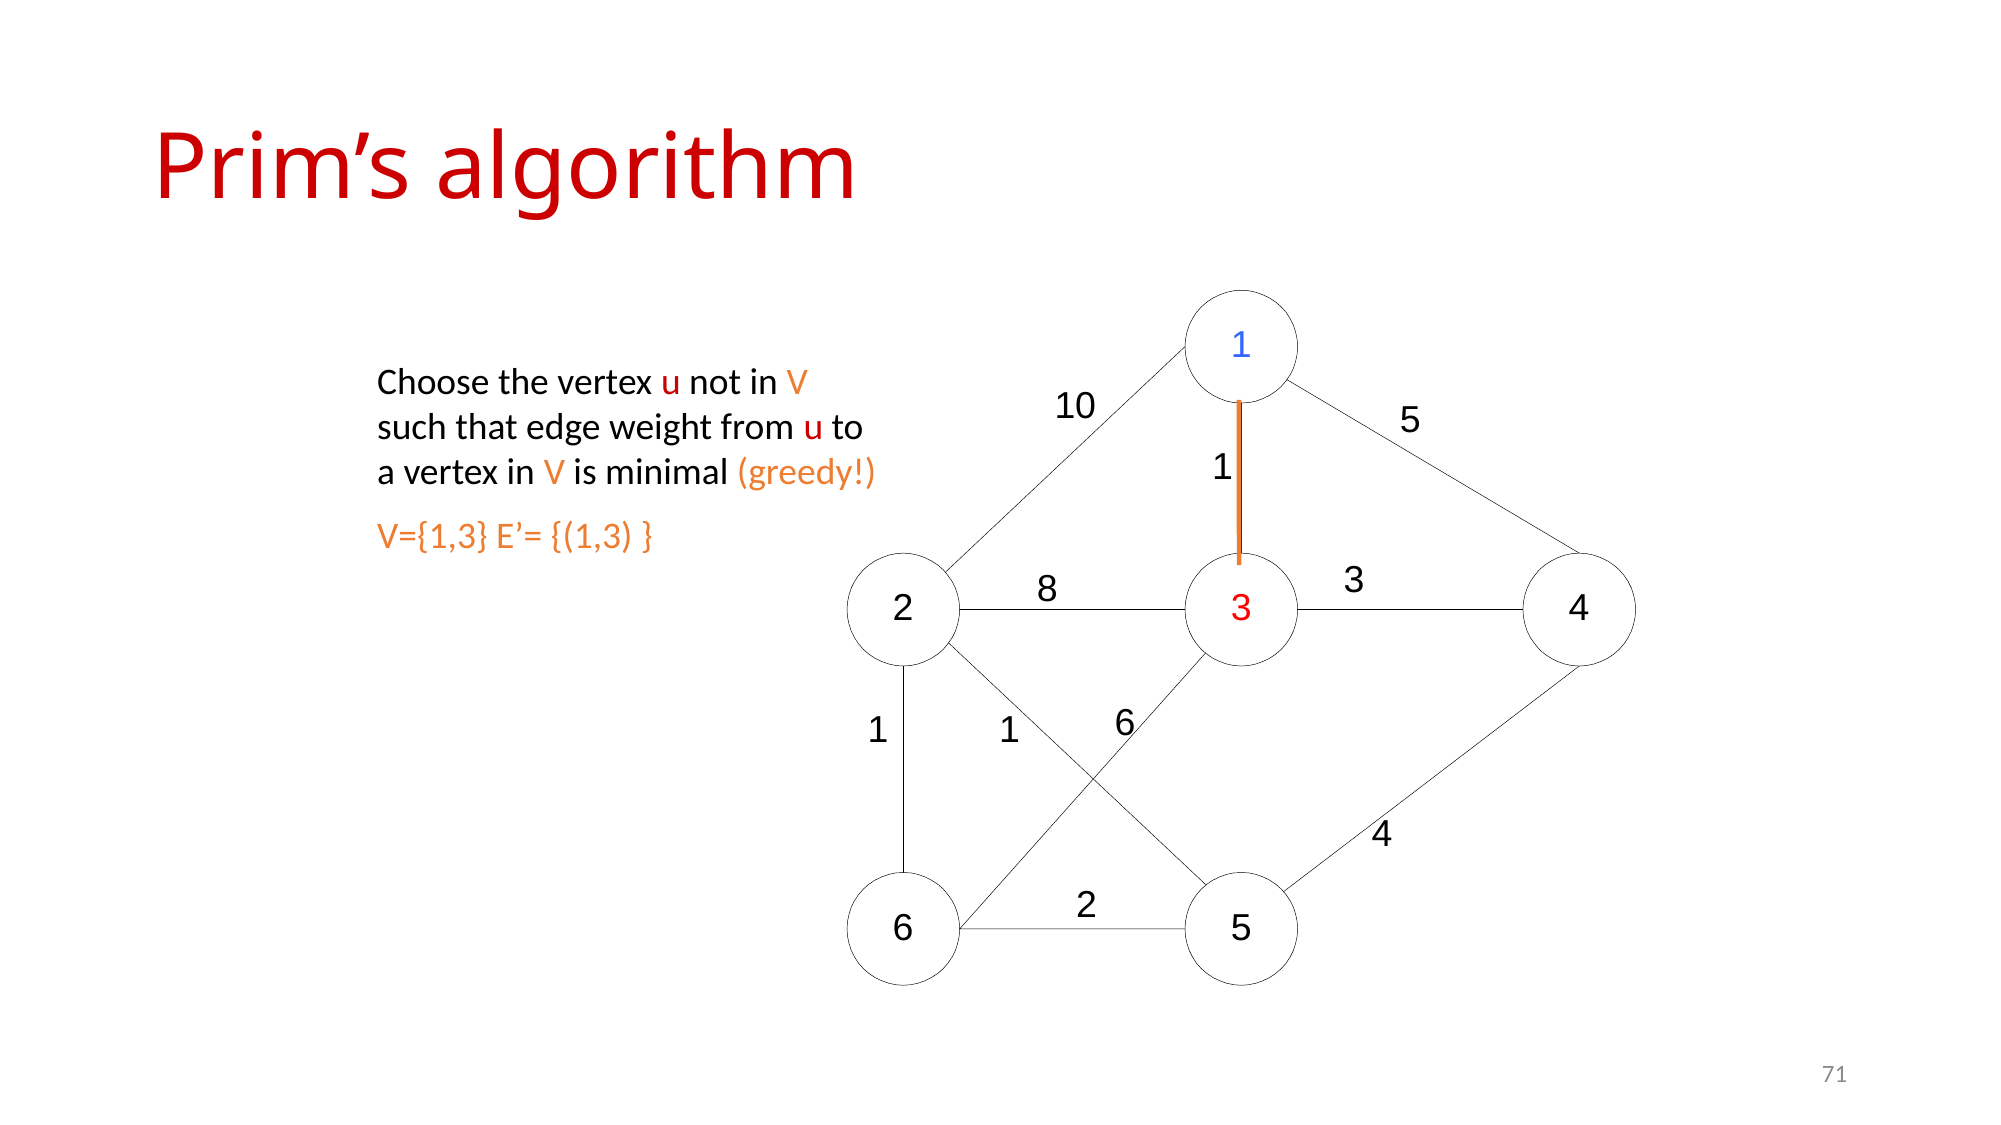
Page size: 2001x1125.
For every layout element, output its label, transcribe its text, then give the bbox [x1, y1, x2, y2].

slide_number 71 [1412, 1042, 1863, 1103]
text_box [844, 287, 1638, 987]
title Prim’s algorithm [137, 59, 1863, 278]
text_box Choose the vertex u not in V such that edge weight from u to a vertex in V is minimal (greedy!) V={1,3} E’= {(1,3) } [362, 349, 844, 564]
